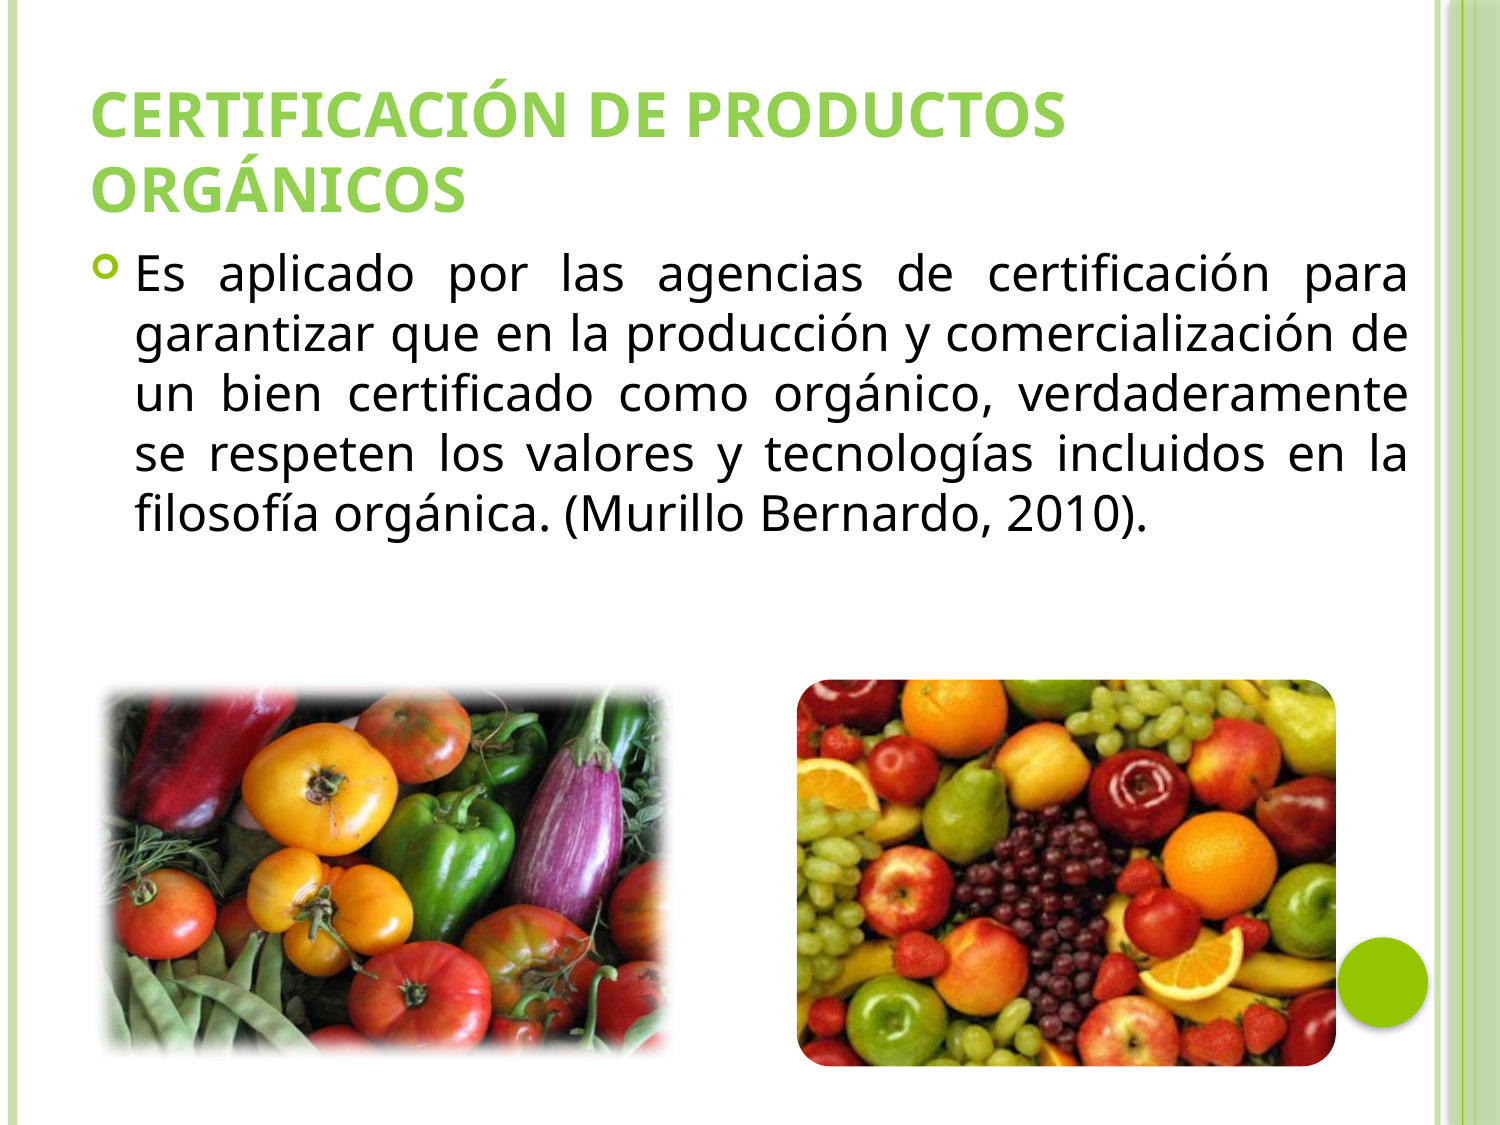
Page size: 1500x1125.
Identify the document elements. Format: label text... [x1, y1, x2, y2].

picture [796, 679, 1337, 1067]
title Certificación de productos orgánicos [75, 45, 1300, 233]
list Es aplicado por las agencias de certificación para garantizar que en la producción y comercialización de un bien certificado como orgánico, verdaderamente se respeten los valores y tecnologías incluidos en la filosofía orgánica. (Murillo Bernardo, 2010). [75, 234, 1425, 1005]
picture [93, 679, 677, 1063]
